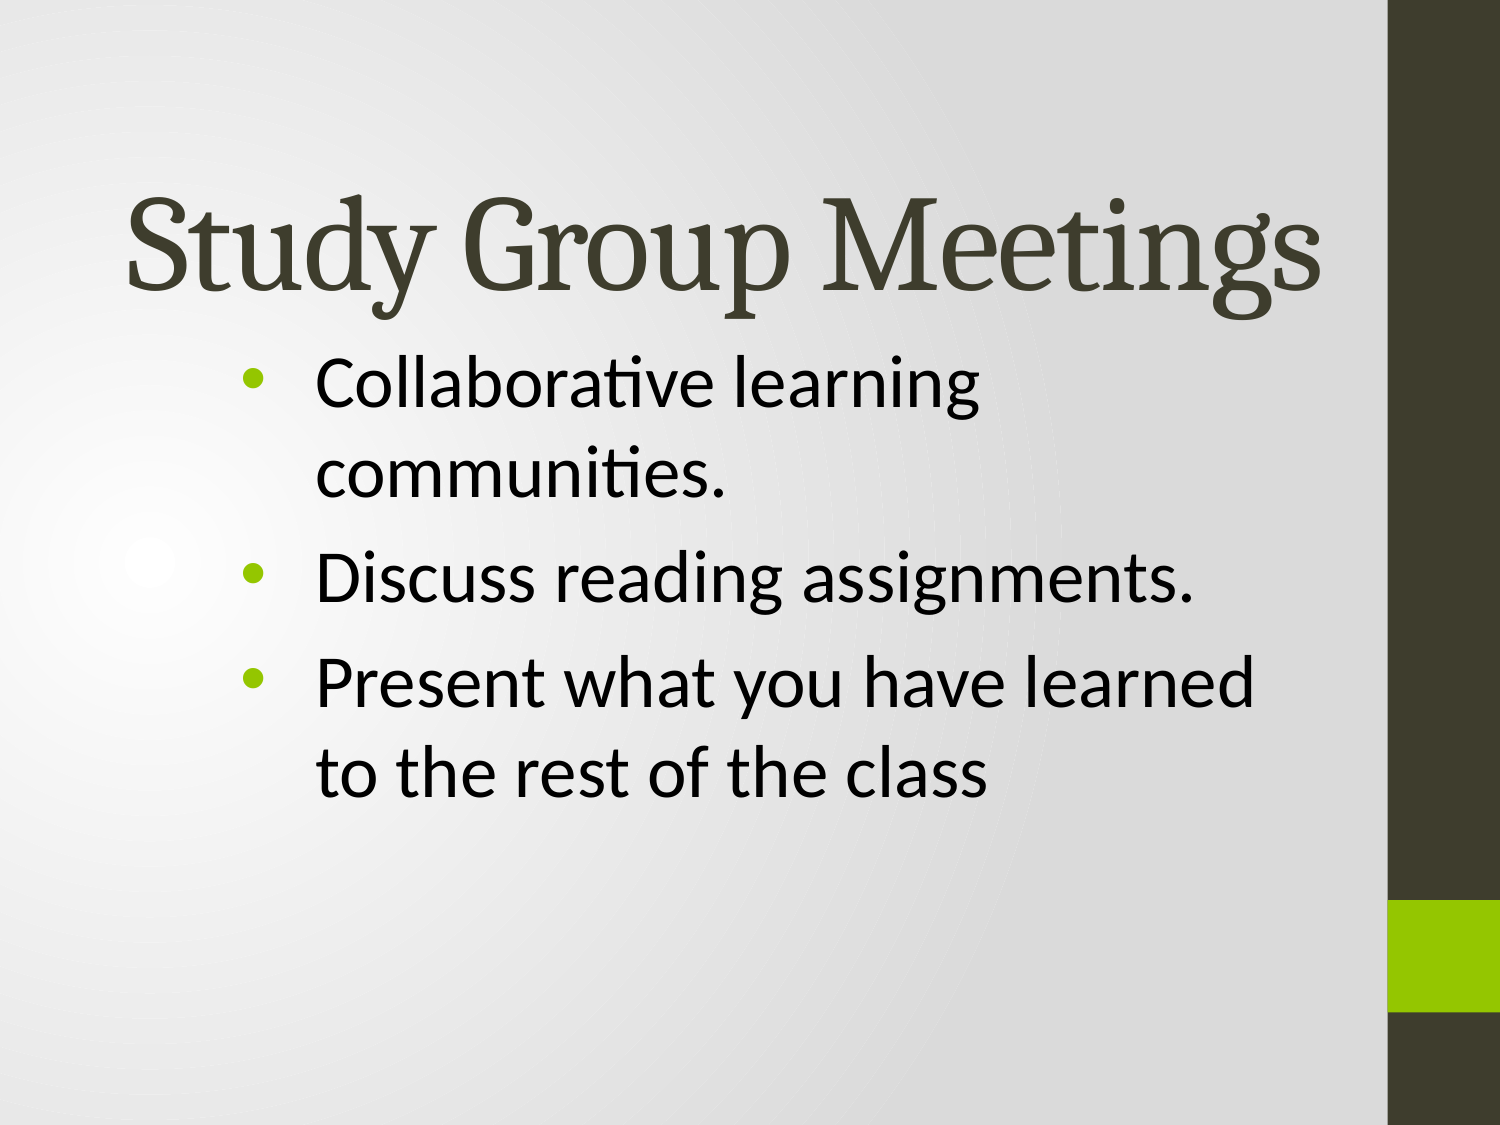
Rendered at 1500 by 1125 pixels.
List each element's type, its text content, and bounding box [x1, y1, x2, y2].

title Study Group Meetings [112, 112, 1388, 325]
subtitle Collaborative learning communities. Discuss reading assignments. Present what you have learned to the rest of the class [225, 324, 1275, 925]
